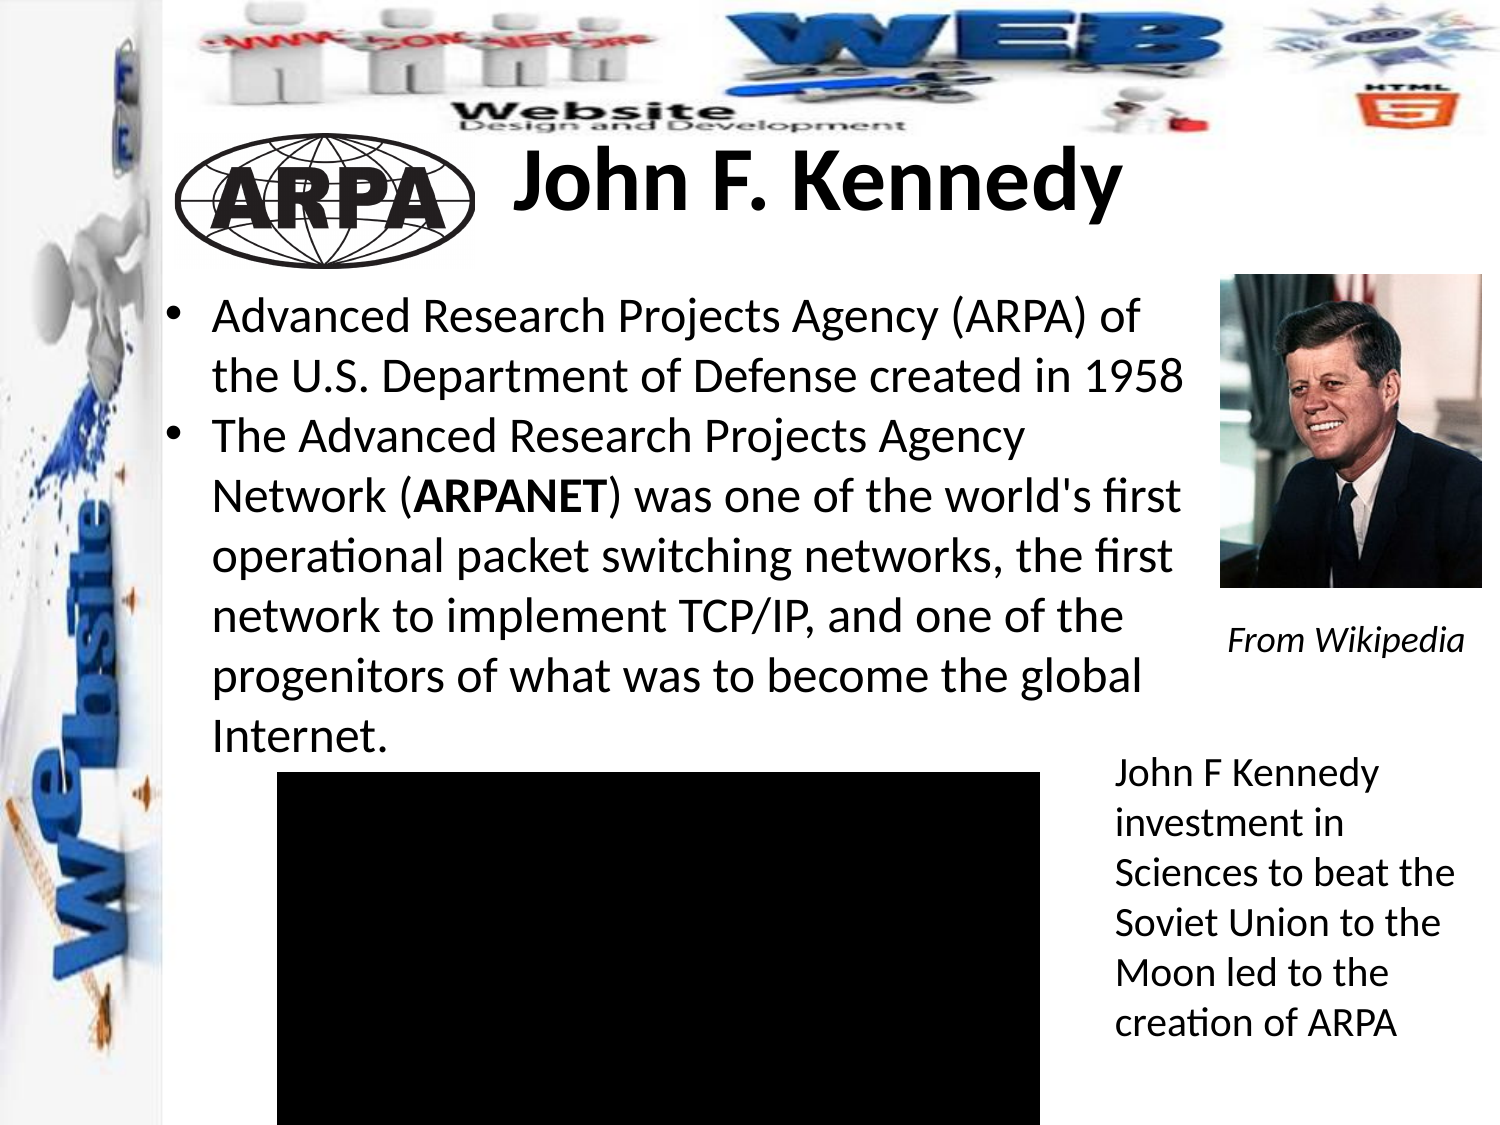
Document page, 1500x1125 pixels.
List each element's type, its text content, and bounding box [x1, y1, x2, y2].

picture [0, 0, 1500, 1125]
picture [174, 133, 476, 270]
text_box Advanced Research Projects Agency (ARPA) of the U.S. Department of Defense created in 1958 The Advanced Research Projects Agency Network (ARPANET) was one of the world's first operational packet switching networks, the first network to implement TCP/IP, and one of the progenitors of what was to become the global Internet. [149, 215, 1213, 770]
text_box From Wikipedia [1213, 607, 1496, 667]
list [1220, 274, 1482, 588]
text_box John F Kennedy investment in Sciences to beat the Soviet Union to the Moon led to the creation of ARPA [1099, 737, 1496, 1053]
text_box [276, 771, 1041, 1125]
title John F. Kennedy [137, 79, 1500, 267]
